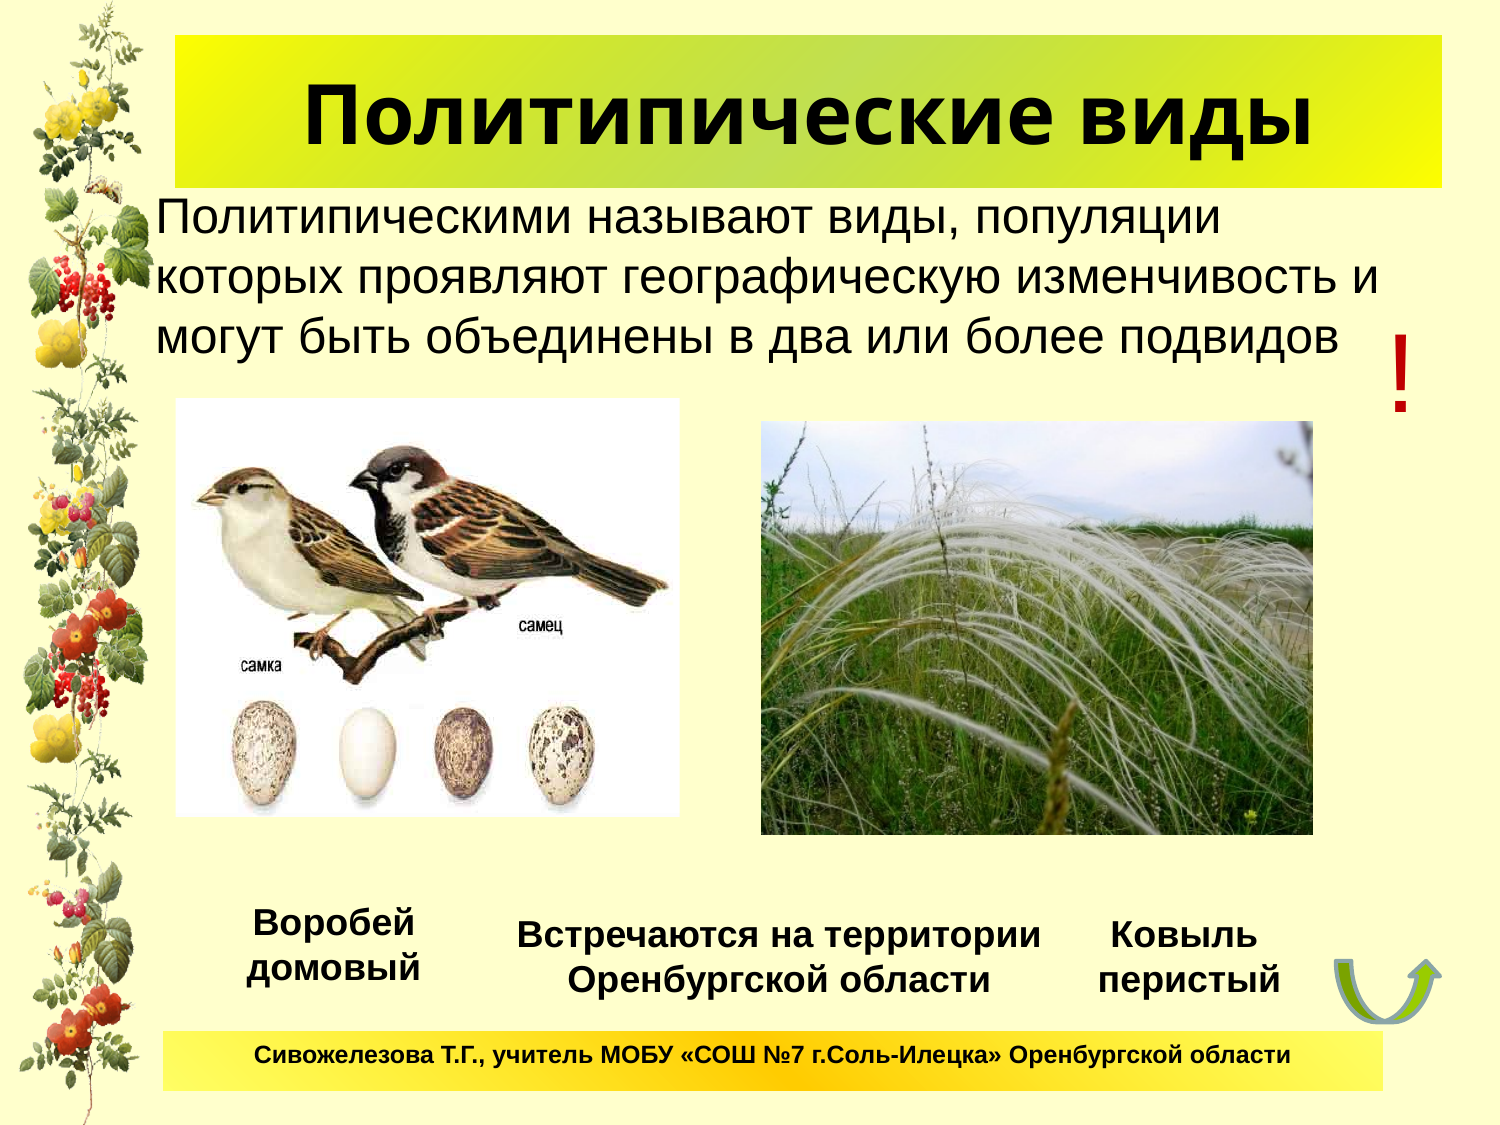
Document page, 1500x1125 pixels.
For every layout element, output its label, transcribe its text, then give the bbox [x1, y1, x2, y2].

title Политипические виды [175, 34, 1442, 188]
picture [0, 0, 172, 1125]
text_box ! [1371, 292, 1442, 443]
text_box Воробей домовый [164, 890, 504, 996]
text_box [1348, 958, 1442, 1025]
text_box Политипическими называют виды, популяции которых проявляют географическую изменчивость и могут быть объединены в два или более подвидов [140, 175, 1418, 371]
text_box Ковыль перистый [996, 902, 1383, 1008]
text_box Сивожелезова Т.Г., учитель МОБУ «СОШ №7 г.Соль-Илецка» Оренбургской области [163, 1031, 1383, 1091]
picture [761, 421, 1313, 836]
text_box Встречаются на территории Оренбургской области [456, 902, 996, 1008]
picture [175, 398, 680, 817]
